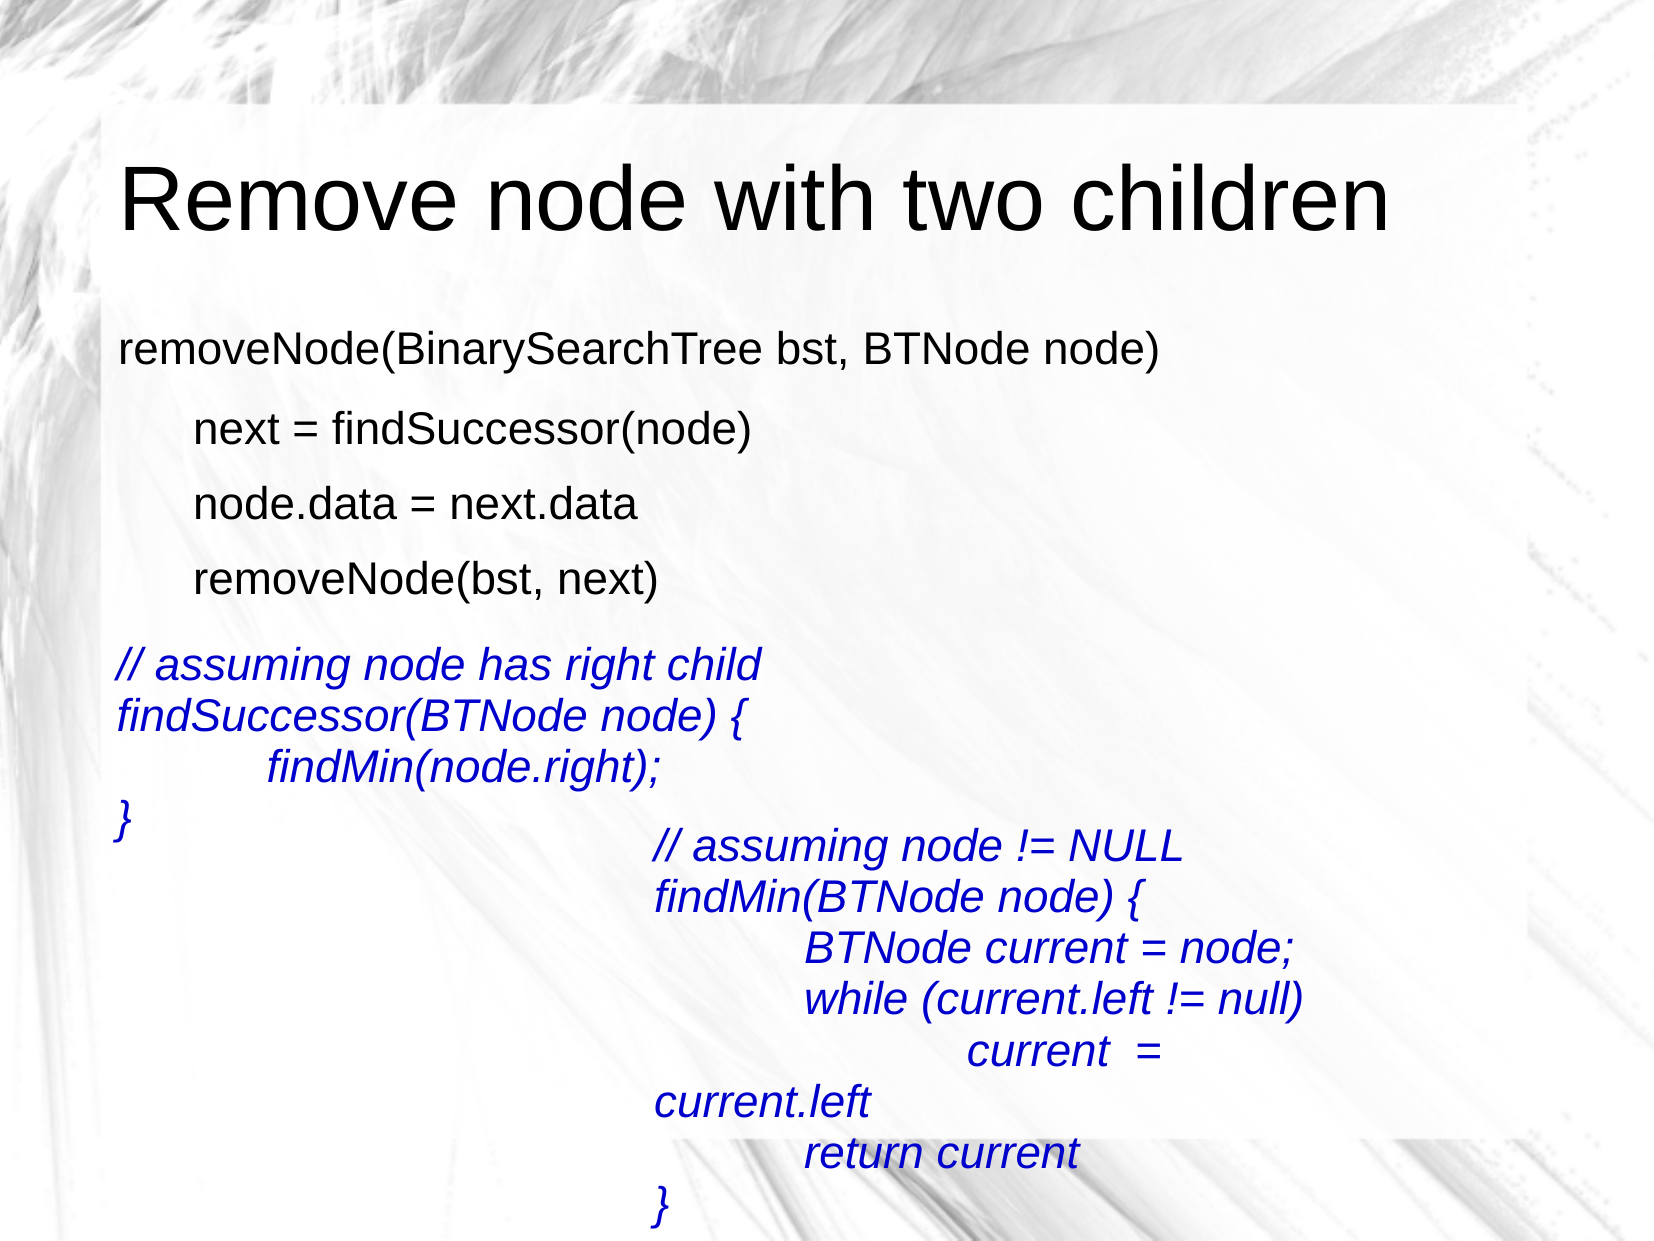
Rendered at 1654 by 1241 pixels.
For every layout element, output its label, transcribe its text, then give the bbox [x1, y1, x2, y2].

text_box // assuming node != NULL findMin(BTNode node) { BTNode current = node; while (current.left != null) current = current.left return current } [639, 813, 1365, 1237]
text_box // assuming node has right child findSuccessor(BTNode node) { findMin(node.right); } [101, 632, 1327, 852]
picture [0, 0, 1654, 1241]
list removeNode(BinarySearchTree bst, BTNode node) next = findSuccessor(node) node.data = next.data removeNode(bst, next) [118, 319, 1571, 1109]
title Remove node with two children [118, 93, 1506, 299]
